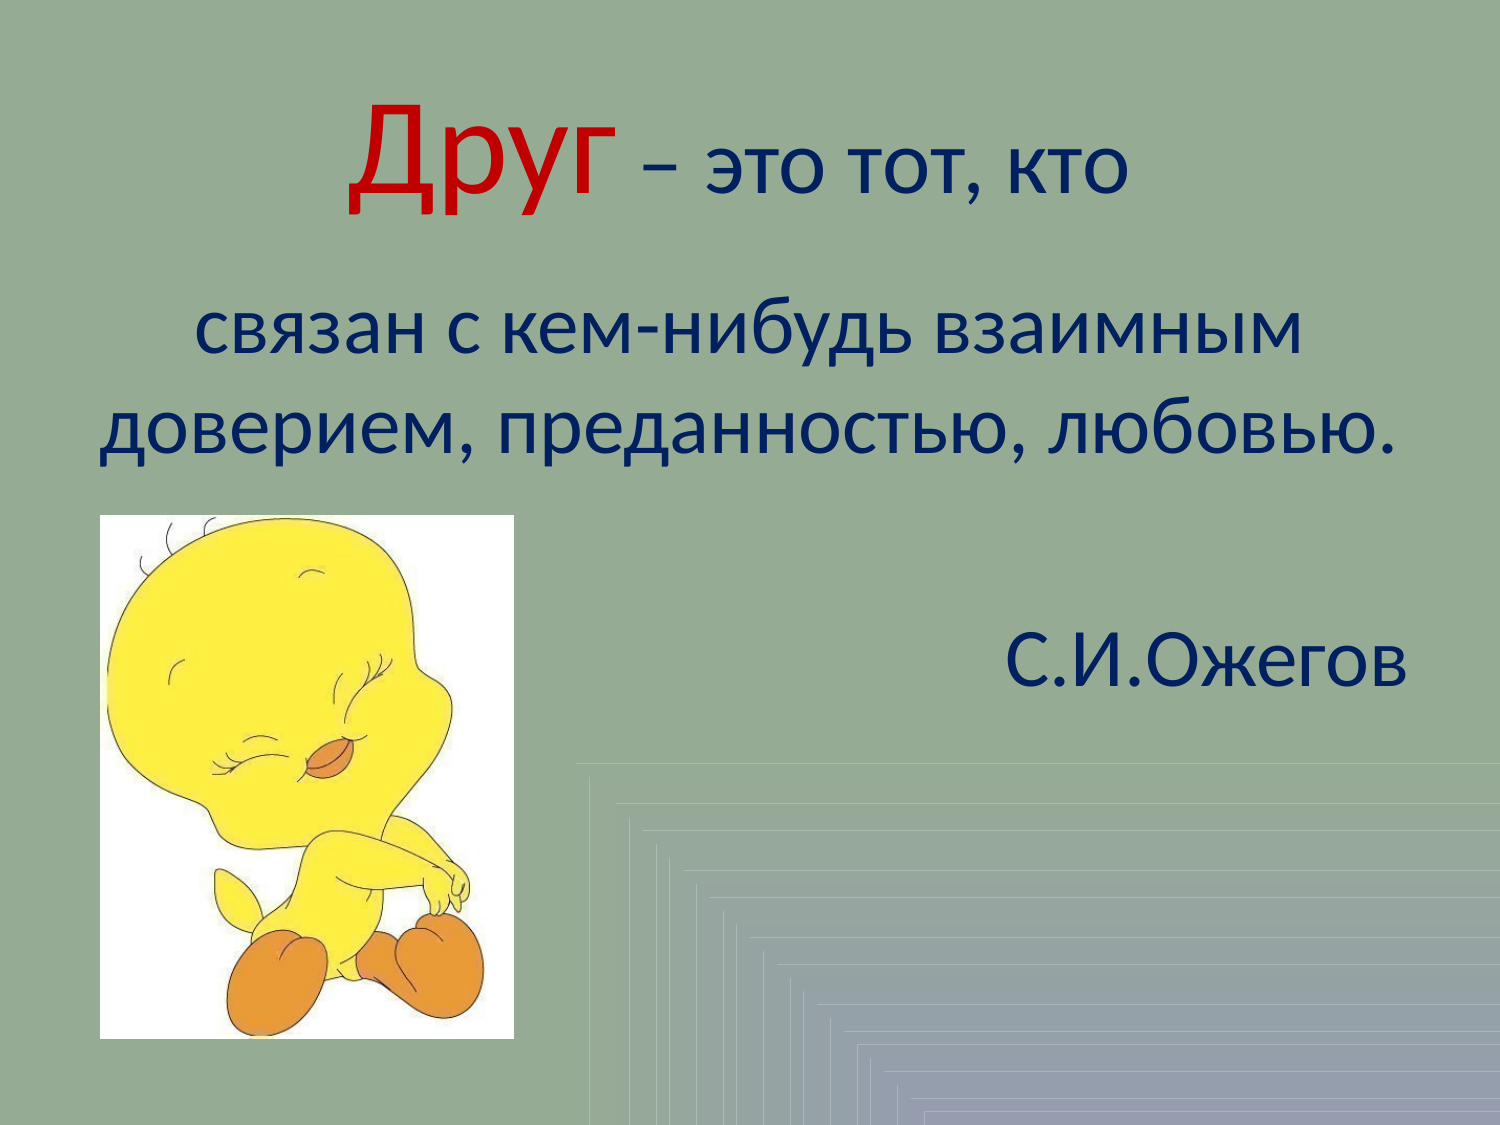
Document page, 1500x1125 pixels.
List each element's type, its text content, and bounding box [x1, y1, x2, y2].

picture [99, 514, 515, 1039]
list связан с кем-нибудь взаимным доверием, преданностью, любовью. С.И.Ожегов [75, 262, 1425, 1005]
title Друг – это тот, кто [75, 45, 1425, 233]
